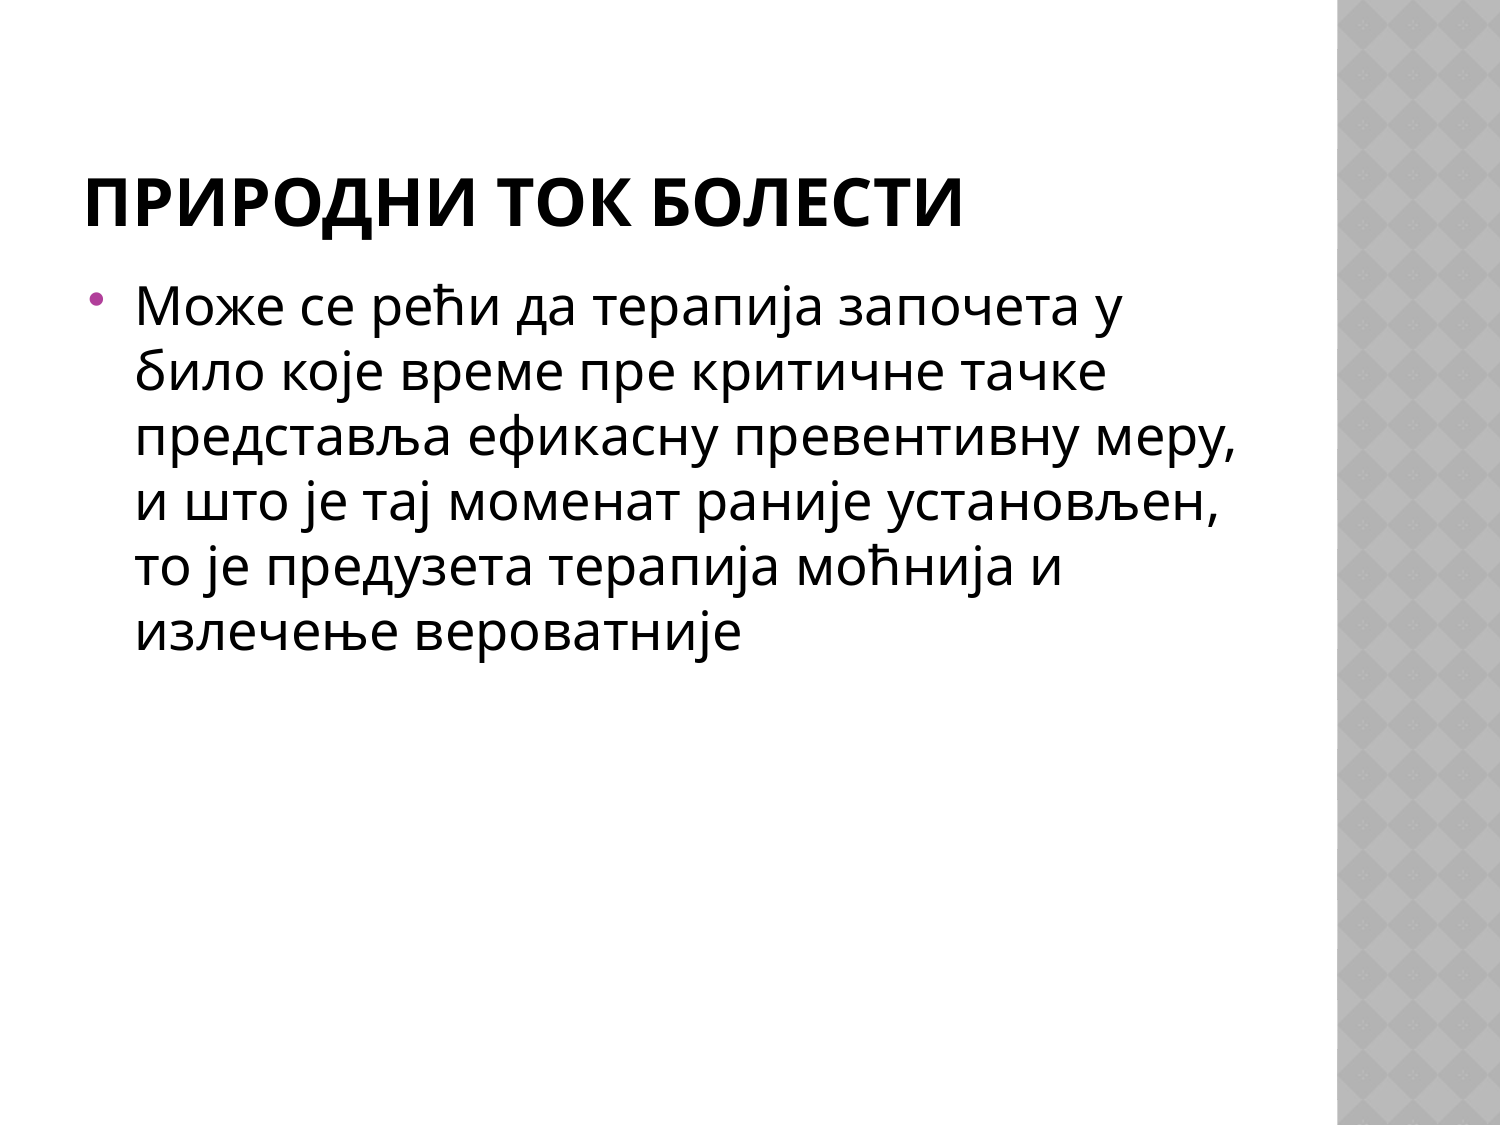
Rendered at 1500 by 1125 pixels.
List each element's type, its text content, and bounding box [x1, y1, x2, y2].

title ПРИРОДНИ ТОК БОЛЕСТИ [75, 52, 1263, 240]
list Може се рећи да терапија започета у било које време пре критичне тачке представља ефикасну превентивну меру, и што је тај моменат раније установљен, то је предузета терапија моћнија и излечење вероватније [75, 264, 1263, 1059]
